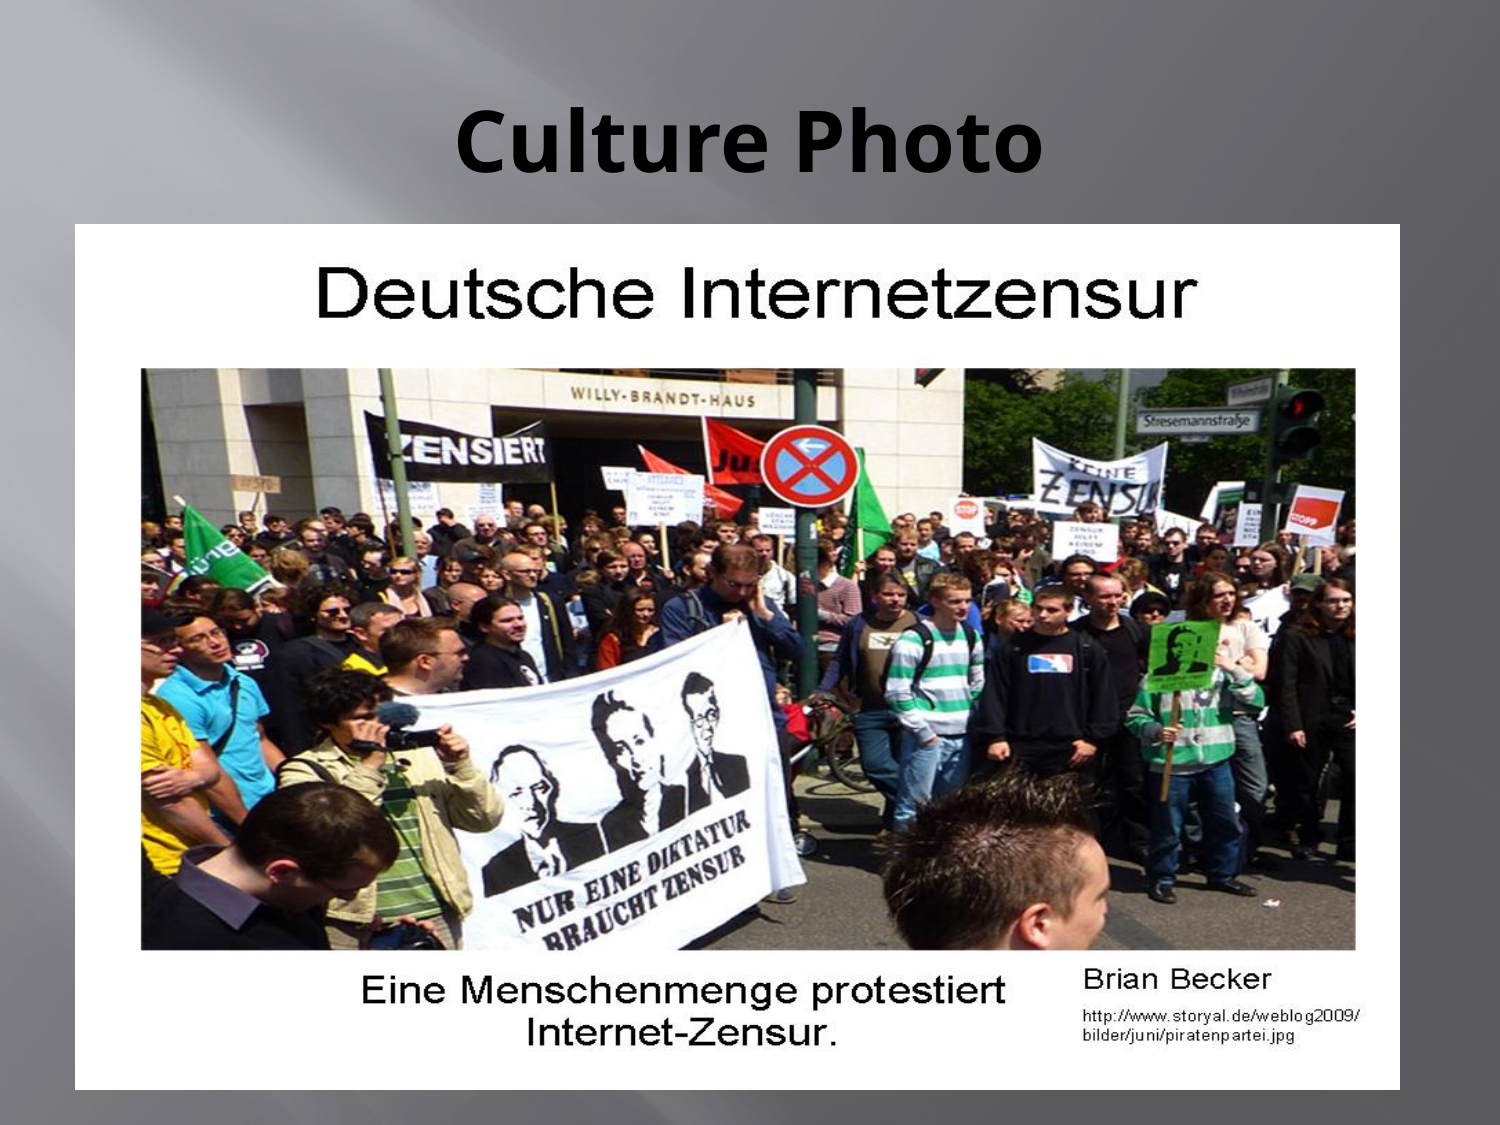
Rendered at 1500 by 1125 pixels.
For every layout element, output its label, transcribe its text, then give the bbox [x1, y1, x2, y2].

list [74, 224, 1401, 1090]
title Culture Photo [75, 45, 1425, 233]
